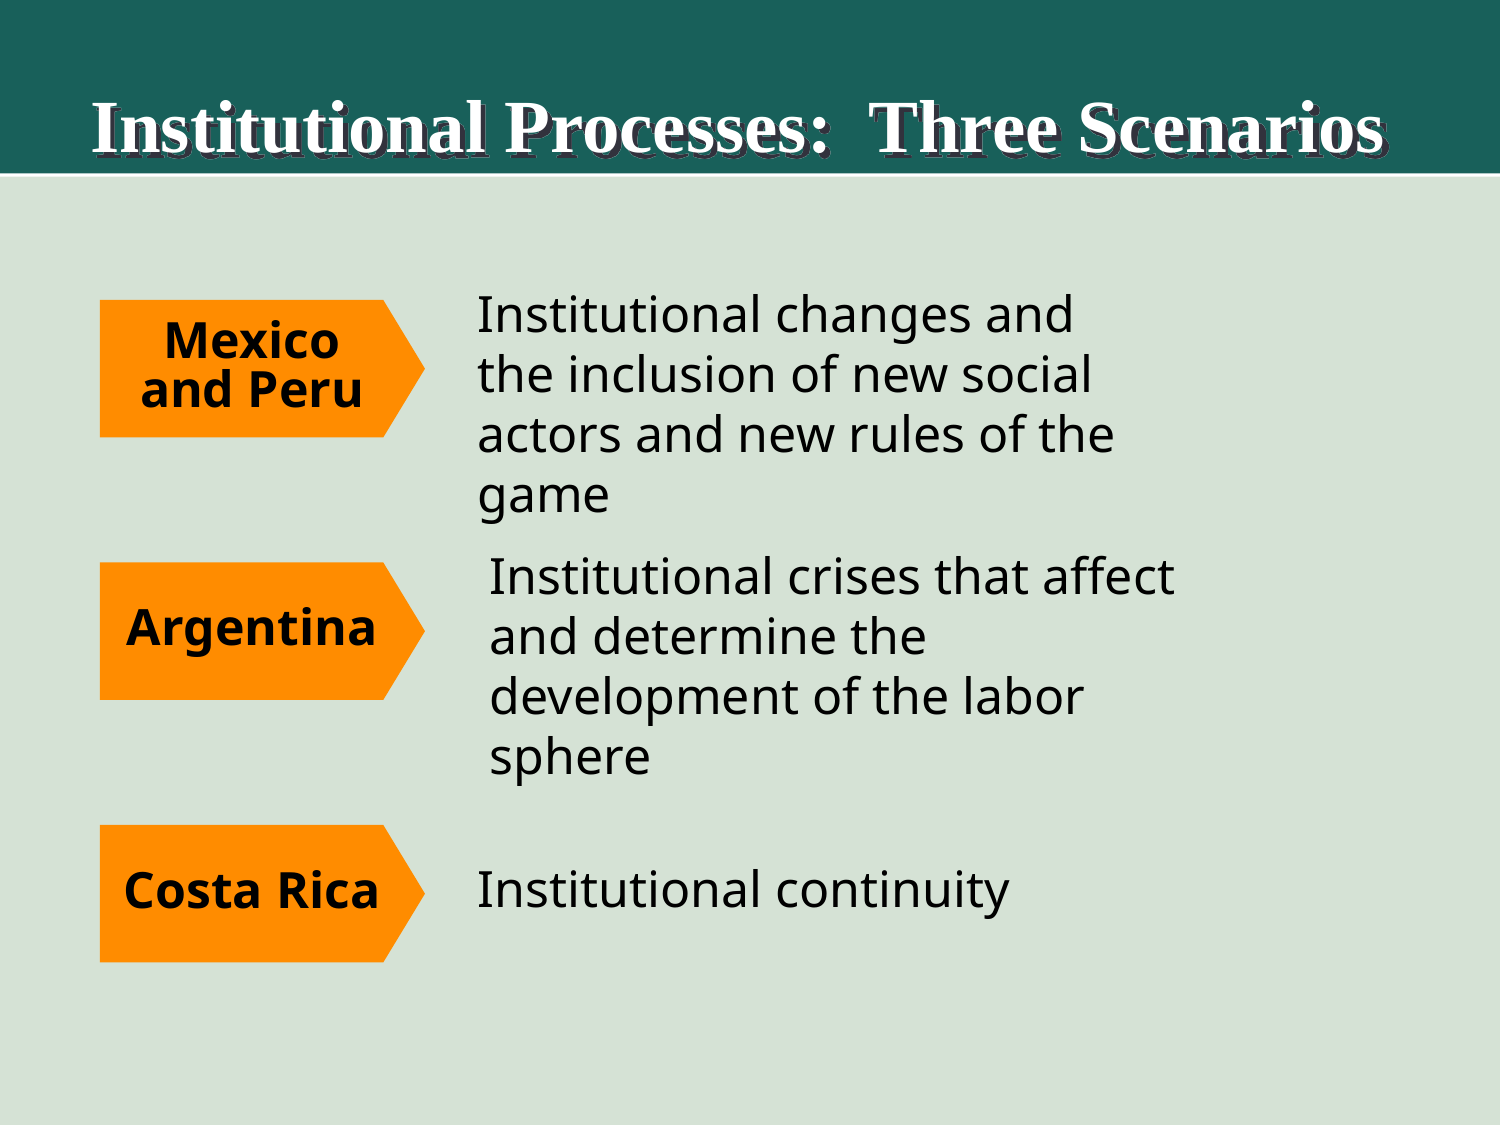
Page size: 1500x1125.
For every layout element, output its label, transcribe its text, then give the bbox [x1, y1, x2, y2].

title Institutional Processes: Three Scenarios [74, 0, 1438, 176]
text_box Mexico and Peru [99, 299, 425, 438]
text_box Costa Rica [99, 824, 425, 963]
list Institutional changes and the inclusion of new social actors and new rules of the game [462, 274, 1176, 476]
text_box Argentina [99, 562, 425, 700]
text_box Institutional crises that affect and determine the development of the labor sphere [474, 537, 1238, 788]
text_box Institutional continuity [462, 849, 1438, 950]
